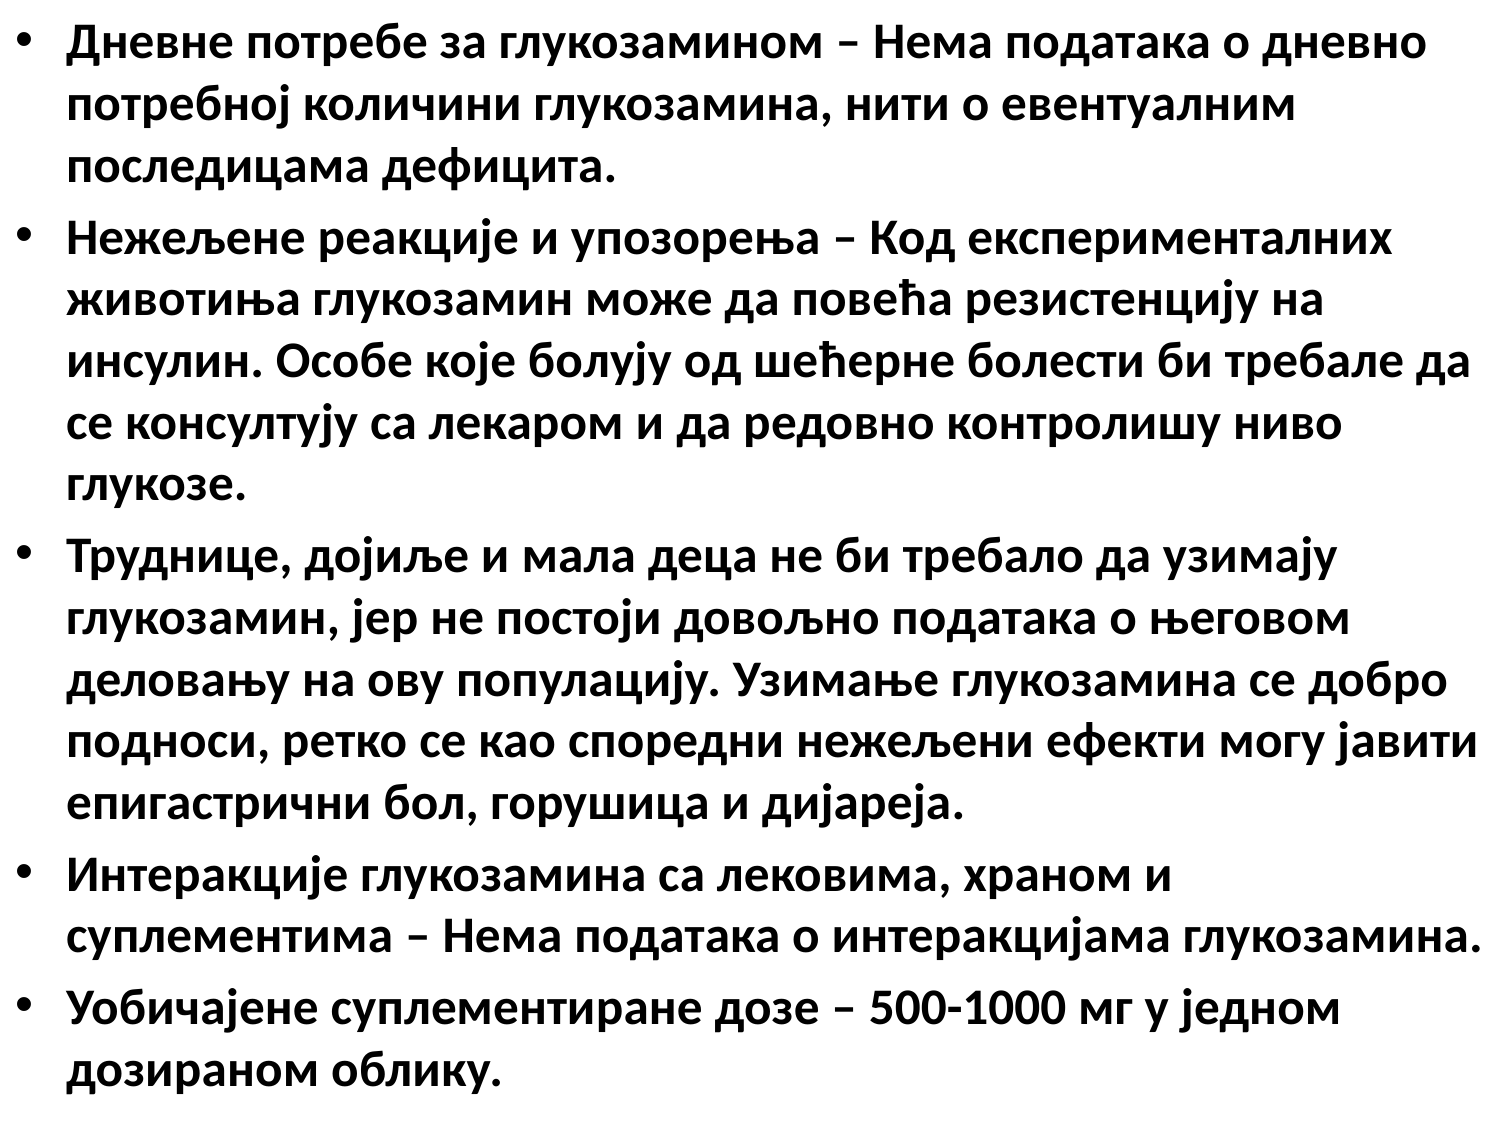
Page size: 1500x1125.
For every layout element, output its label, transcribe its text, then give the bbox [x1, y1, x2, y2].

list Дневне потребе за глукозамином – Нема података о дневно потребној количини глукозамина, нити о евентуалним последицама дефицита. Нежељене реакције и упозорења – Код експерименталних животиња глукозамин може да повећа резистенцију на инсулин. Особе које болују од шећерне болести би требале да се консултују са лекаром и да редовно контролишу ниво глукозе. Труднице, дојиље и мала деца не би требало да узимају глукозамин, јер не постоји довољно података о његовом деловању на ову популацију. Узимање глукозамина се добро подноси, ретко се као споредни нежељени ефекти могу јавити епигастрични бол, горушица и дијареја. Интеракције глукозамина са лековима, храном и суплементима – Нема података о интеракцијама глукозамина. Уобичајене суплементиране дозе – 500-1000 мг у једном дозираном облику. [0, 0, 1500, 1125]
